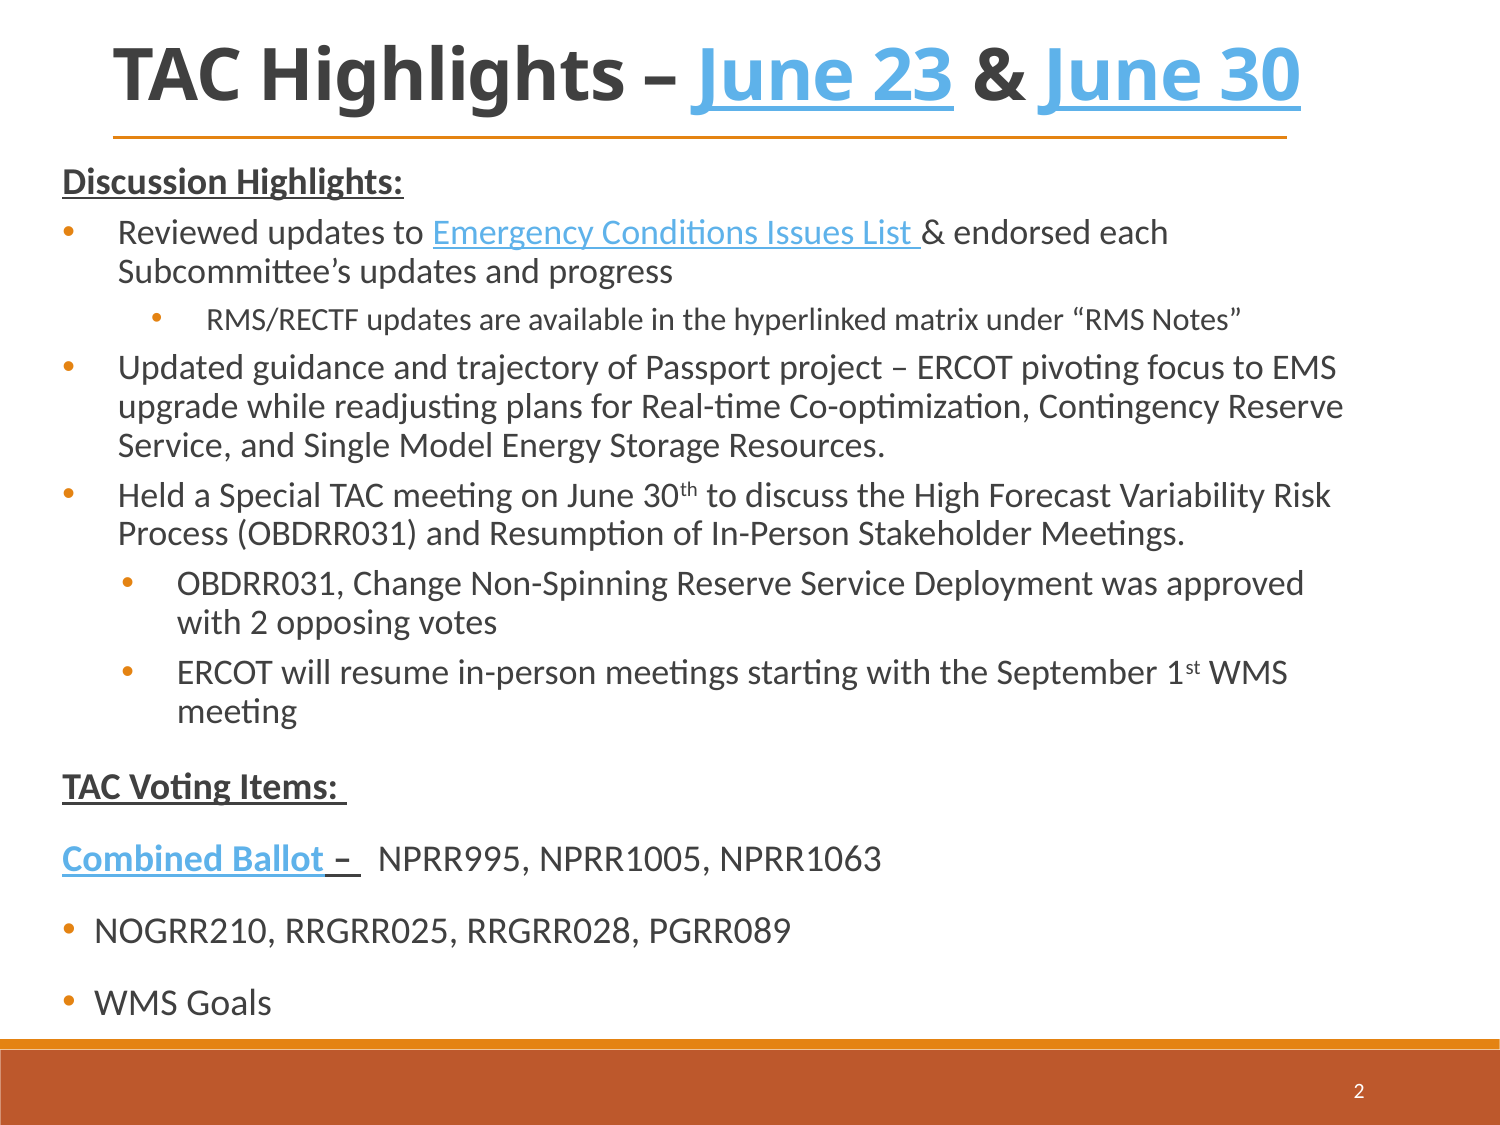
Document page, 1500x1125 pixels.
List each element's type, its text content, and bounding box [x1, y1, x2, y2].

slide_number 2 [1218, 1059, 1380, 1120]
list Discussion Highlights: Reviewed updates to Emergency Conditions Issues List & endorsed each Subcommittee’s updates and progress RMS/RECTF updates are available in the hyperlinked matrix under “RMS Notes” Updated guidance and trajectory of Passport project – ERCOT pivoting focus to EMS upgrade while readjusting plans for Real-time Co-optimization, Contingency Reserve Service, and Single Model Energy Storage Resources. Held a Special TAC meeting on June 30th to discuss the High Forecast Variability Risk Process (OBDRR031) and Resumption of In-Person Stakeholder Meetings. OBDRR031, Change Non-Spinning Reserve Service Deployment was approved with 2 opposing votes ERCOT will resume in-person meetings starting with the September 1st WMS meeting TAC Voting Items: Combined Ballot – NPRR995, NPRR1005, NPRR1063 NOGRR210, RRGRR025, RRGRR028, PGRR089 WMS Goals [62, 137, 1380, 1038]
title TAC Highlights – June 23 & June 30 [97, 19, 1332, 125]
